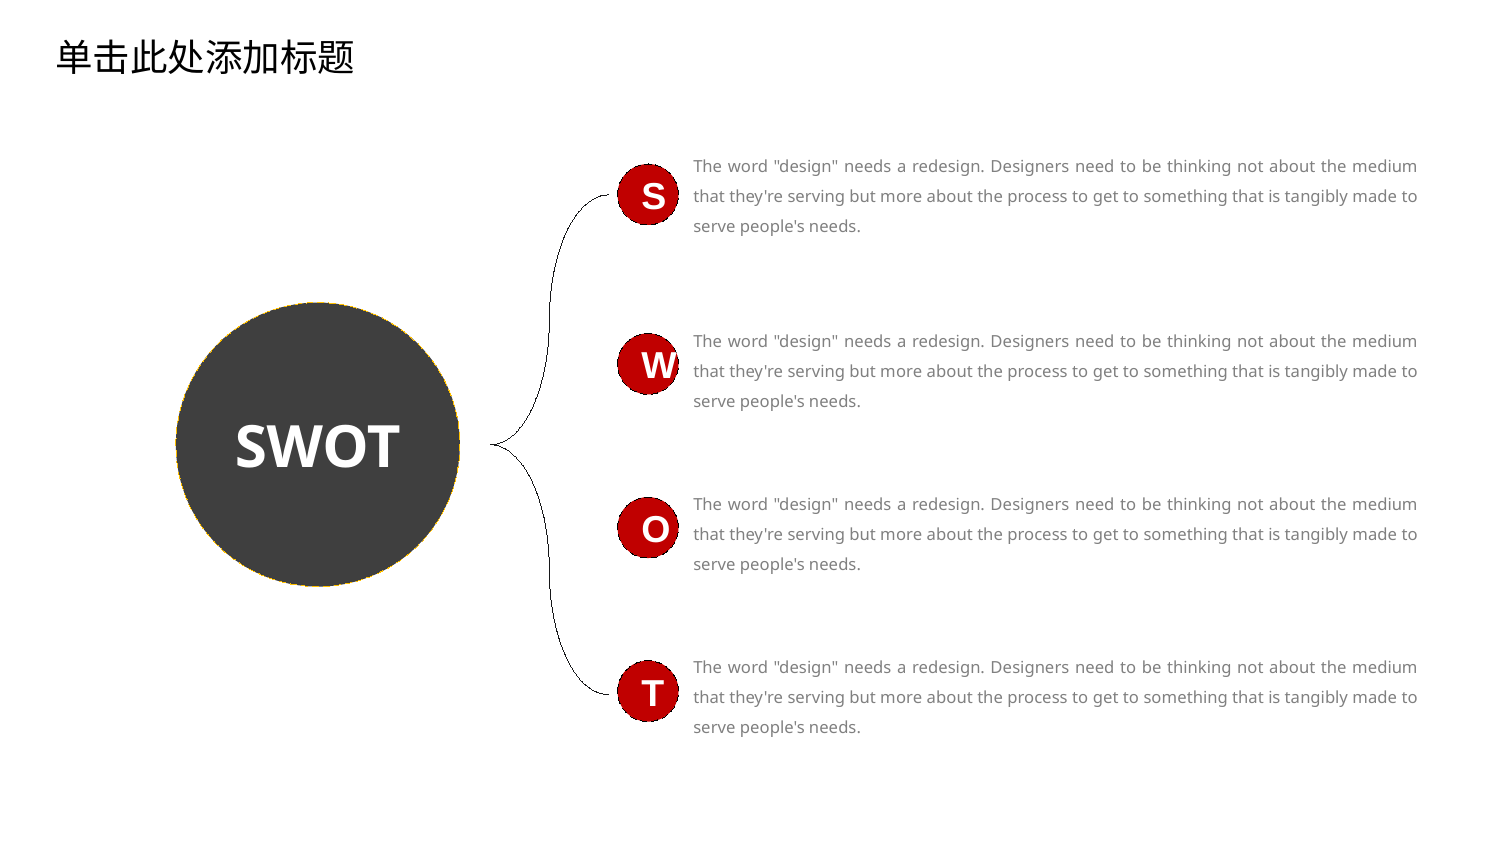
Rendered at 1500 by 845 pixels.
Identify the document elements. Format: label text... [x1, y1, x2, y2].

text_box T [615, 658, 678, 724]
text_box The word "design" needs a redesign. Designers need to be thinking not about the medium that they're serving but more about the process to get to something that is tangibly made to serve people's needs. [678, 138, 1434, 244]
text_box The word "design" needs a redesign. Designers need to be thinking not about the medium that they're serving but more about the process to get to something that is tangibly made to serve people's needs. [678, 639, 1434, 744]
text_box [489, 194, 609, 696]
text_box SWOT [173, 300, 462, 589]
text_box The word "design" needs a redesign. Designers need to be thinking not about the medium that they're serving but more about the process to get to something that is tangibly made to serve people's needs. [678, 313, 1434, 419]
text_box The word "design" needs a redesign. Designers need to be thinking not about the medium that they're serving but more about the process to get to something that is tangibly made to serve people's needs. [678, 476, 1434, 582]
text_box S [615, 162, 678, 227]
text_box O [615, 495, 678, 560]
text_box W [615, 331, 678, 397]
